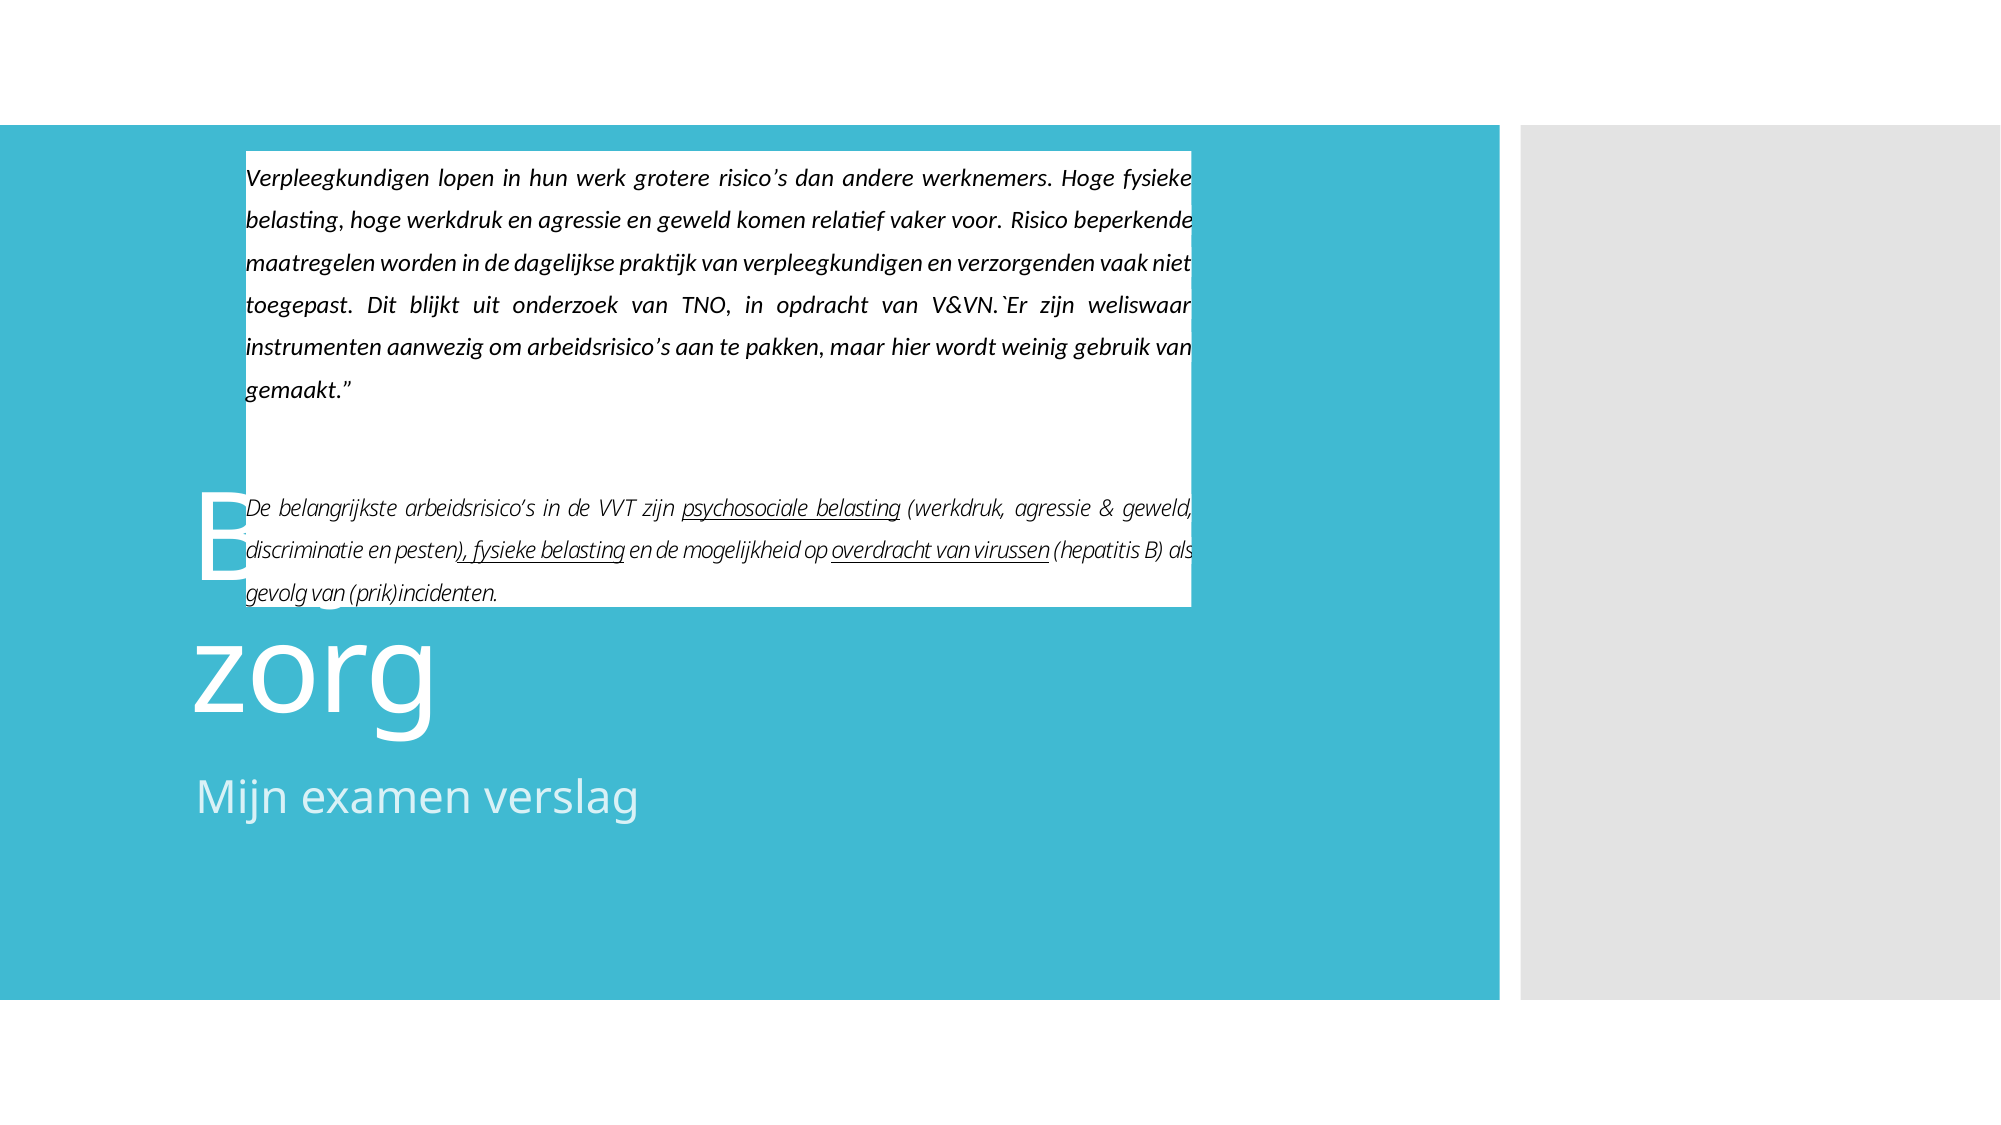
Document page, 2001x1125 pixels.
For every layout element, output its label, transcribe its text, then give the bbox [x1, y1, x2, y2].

subtitle Mijn examen verslag [180, 766, 1381, 917]
picture [245, 150, 1192, 624]
title Blijvend fit in de zorg [175, 213, 1376, 747]
